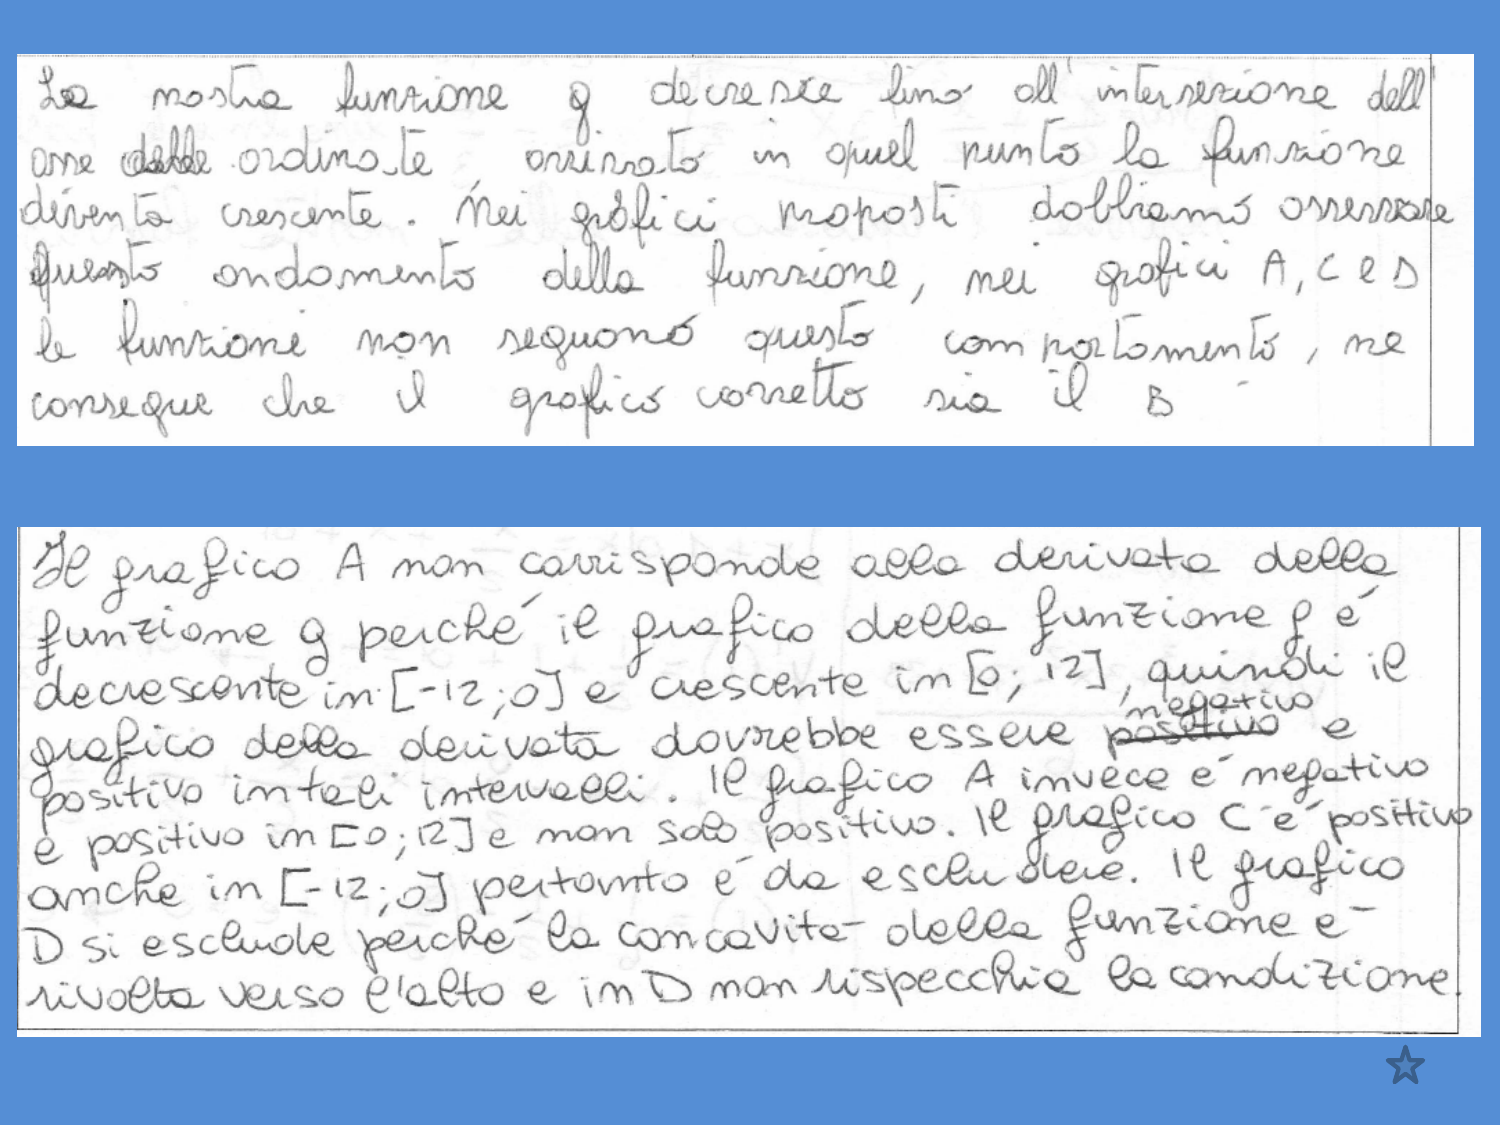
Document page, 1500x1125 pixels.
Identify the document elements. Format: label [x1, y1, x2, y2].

text_box [1385, 1045, 1426, 1084]
picture [17, 54, 1474, 447]
picture [17, 526, 1481, 1037]
